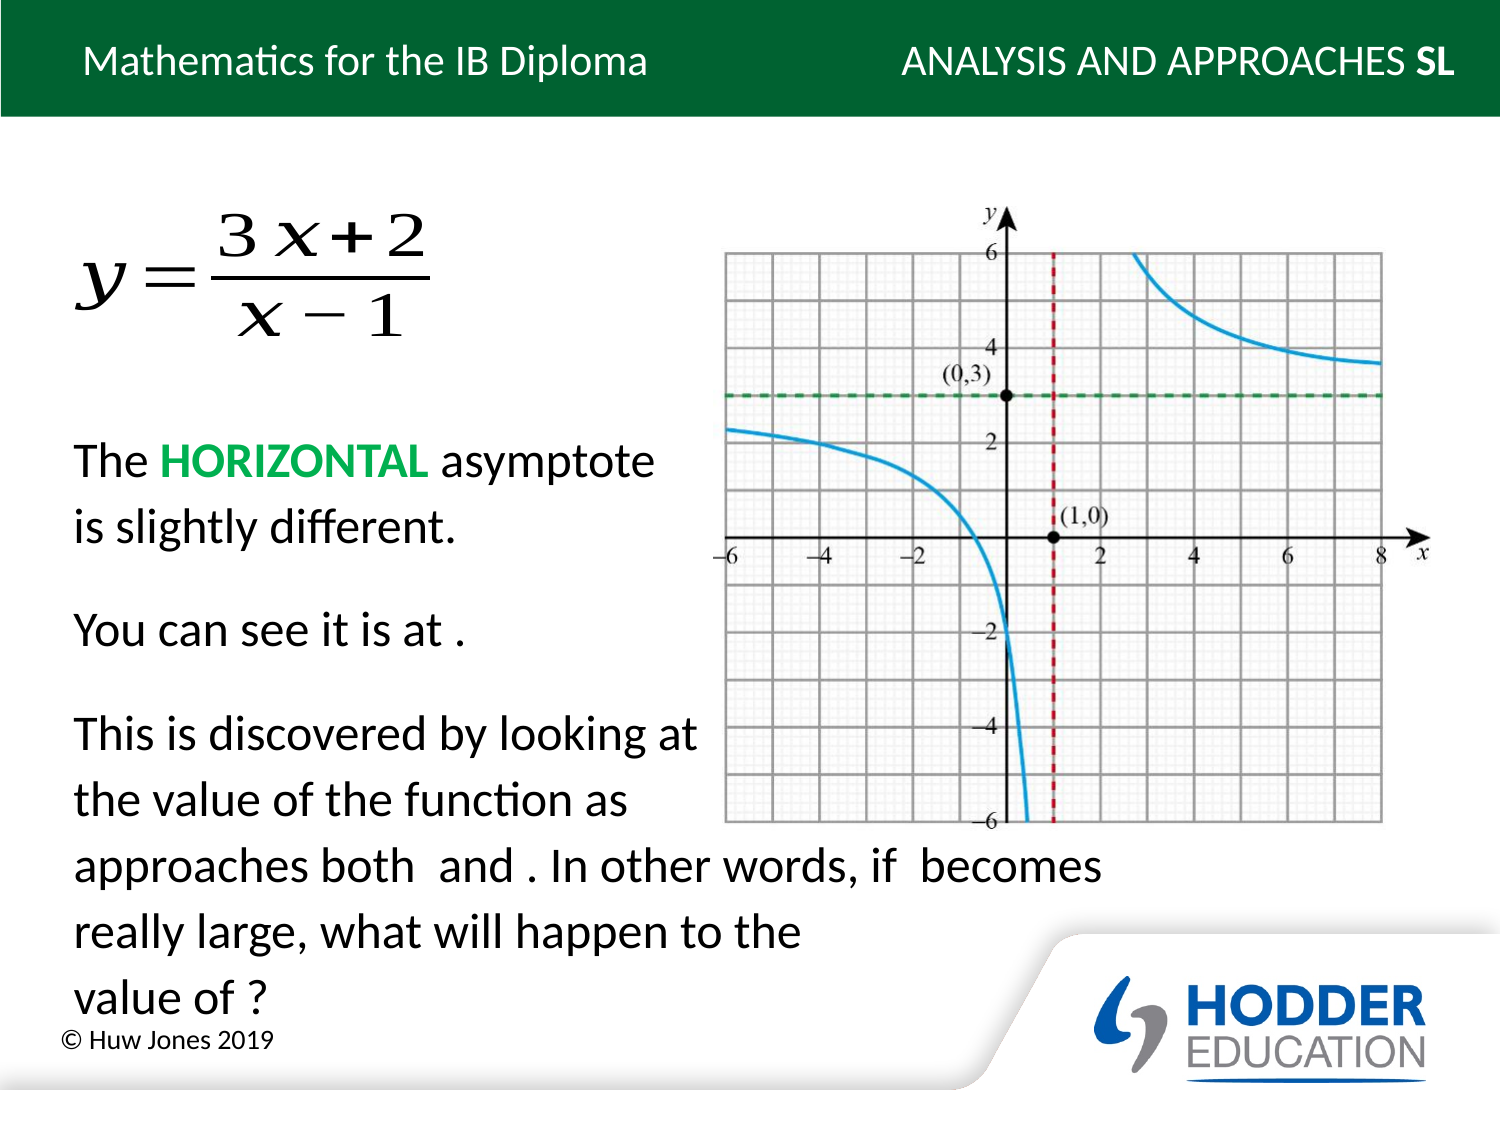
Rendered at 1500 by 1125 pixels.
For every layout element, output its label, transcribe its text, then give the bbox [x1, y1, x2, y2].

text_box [0, 898, 1500, 1125]
picture [713, 198, 1431, 836]
text_box Mathematics for the IB Diploma ANALYSIS AND APPROACHES SL [0, 0, 1500, 118]
